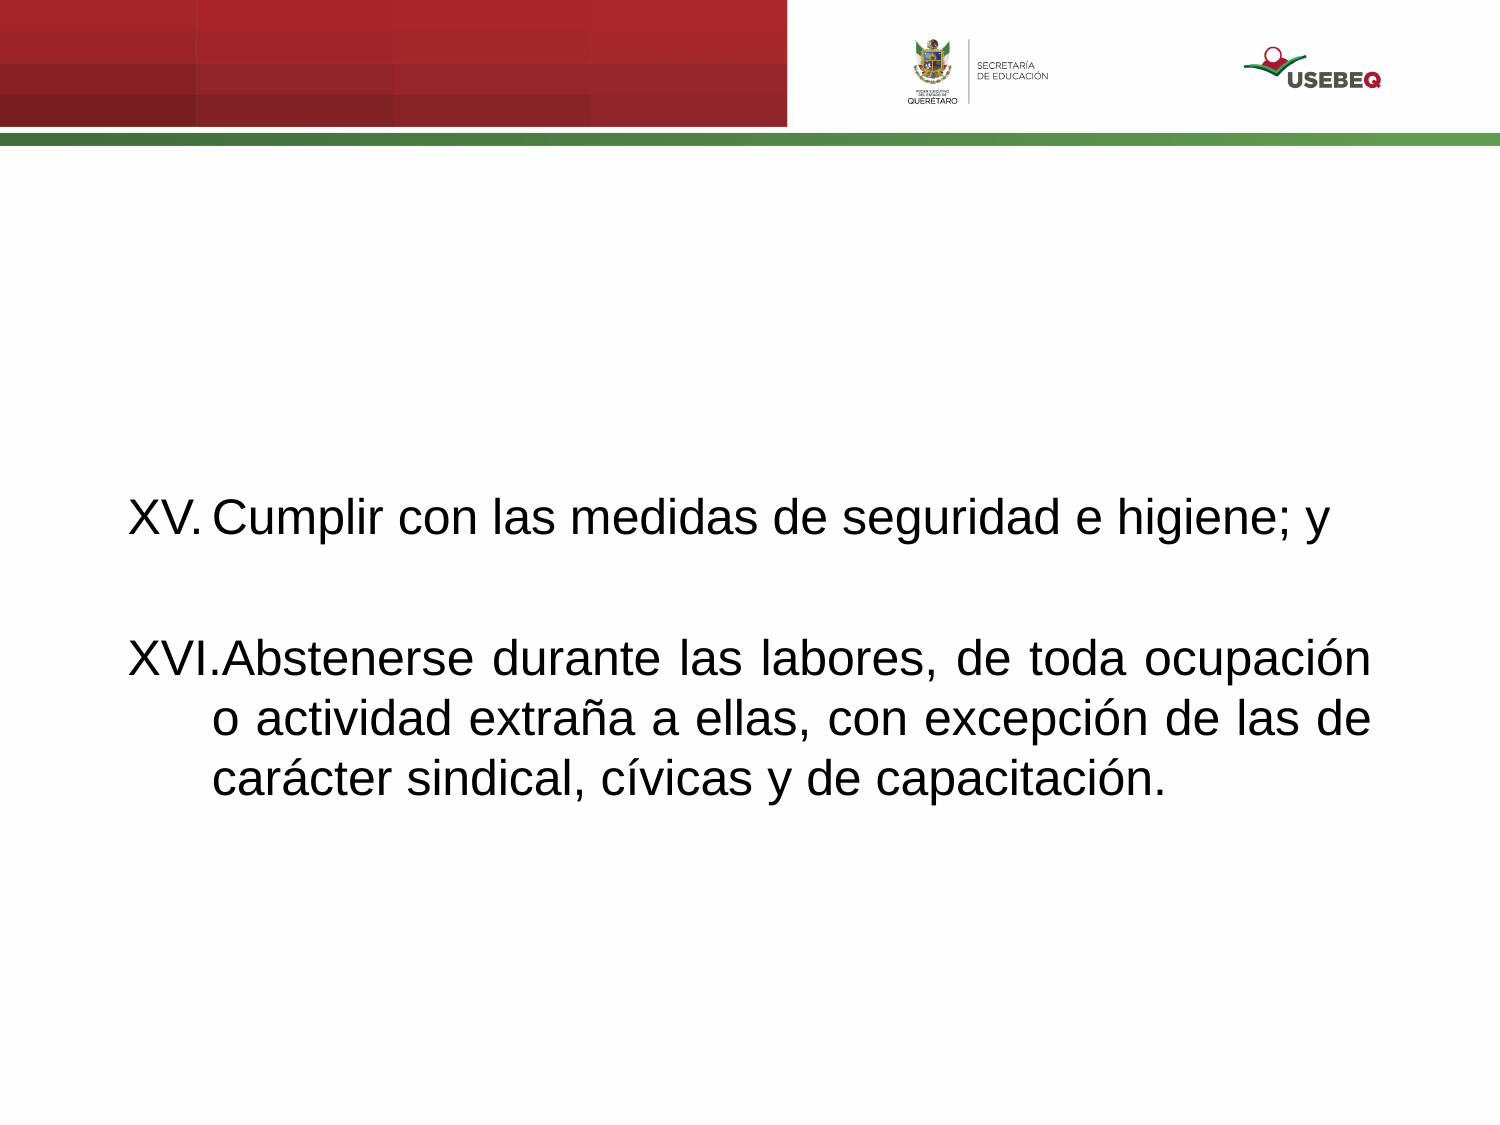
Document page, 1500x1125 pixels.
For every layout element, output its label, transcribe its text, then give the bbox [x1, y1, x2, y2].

list Cumplir con las medidas de seguridad e higiene; y Abstenerse durante las labores, de toda ocupación o actividad extraña a ellas, con excepción de las de carácter sindical, cívicas y de capacitación. [112, 337, 1388, 1063]
picture [0, 0, 1500, 1125]
